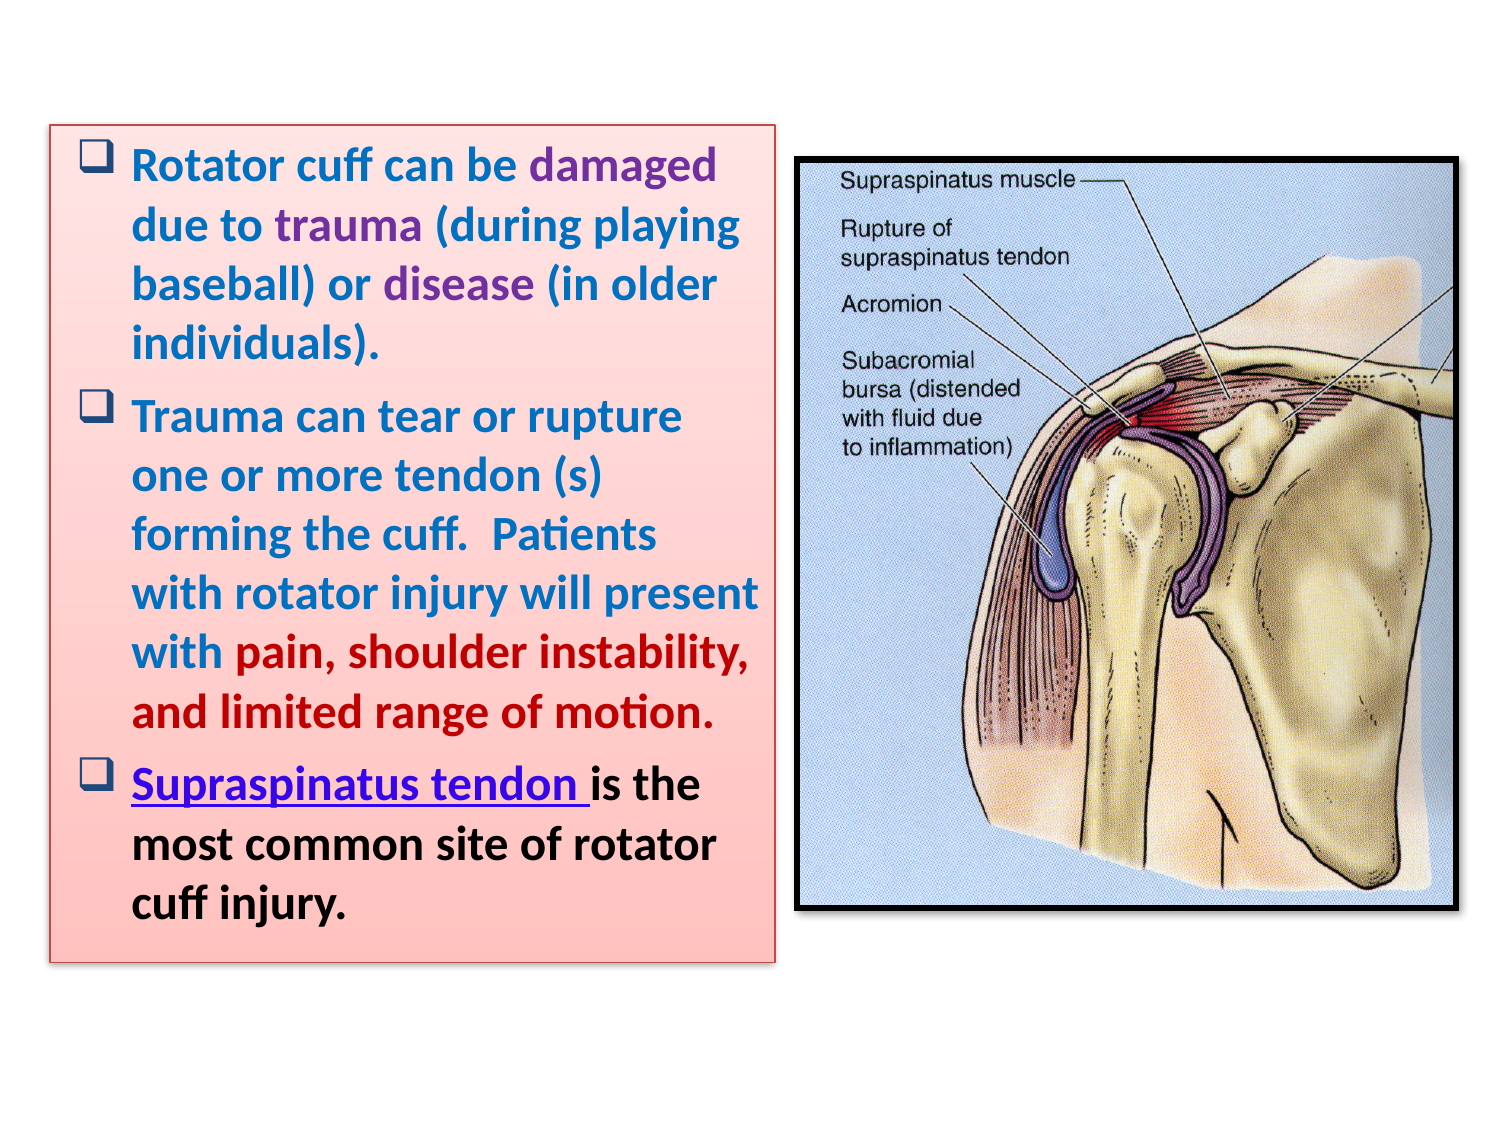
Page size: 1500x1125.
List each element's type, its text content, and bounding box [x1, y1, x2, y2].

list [799, 162, 1453, 906]
list Rotator cuff can be damaged due to trauma (during playing baseball) or disease (in older individuals). Trauma can tear or rupture one or more tendon (s) forming the cuff. Patients with rotator injury will present with pain, shoulder instability, and limited range of motion. Supraspinatus tendon is the most common site of rotator cuff injury. [49, 124, 776, 963]
